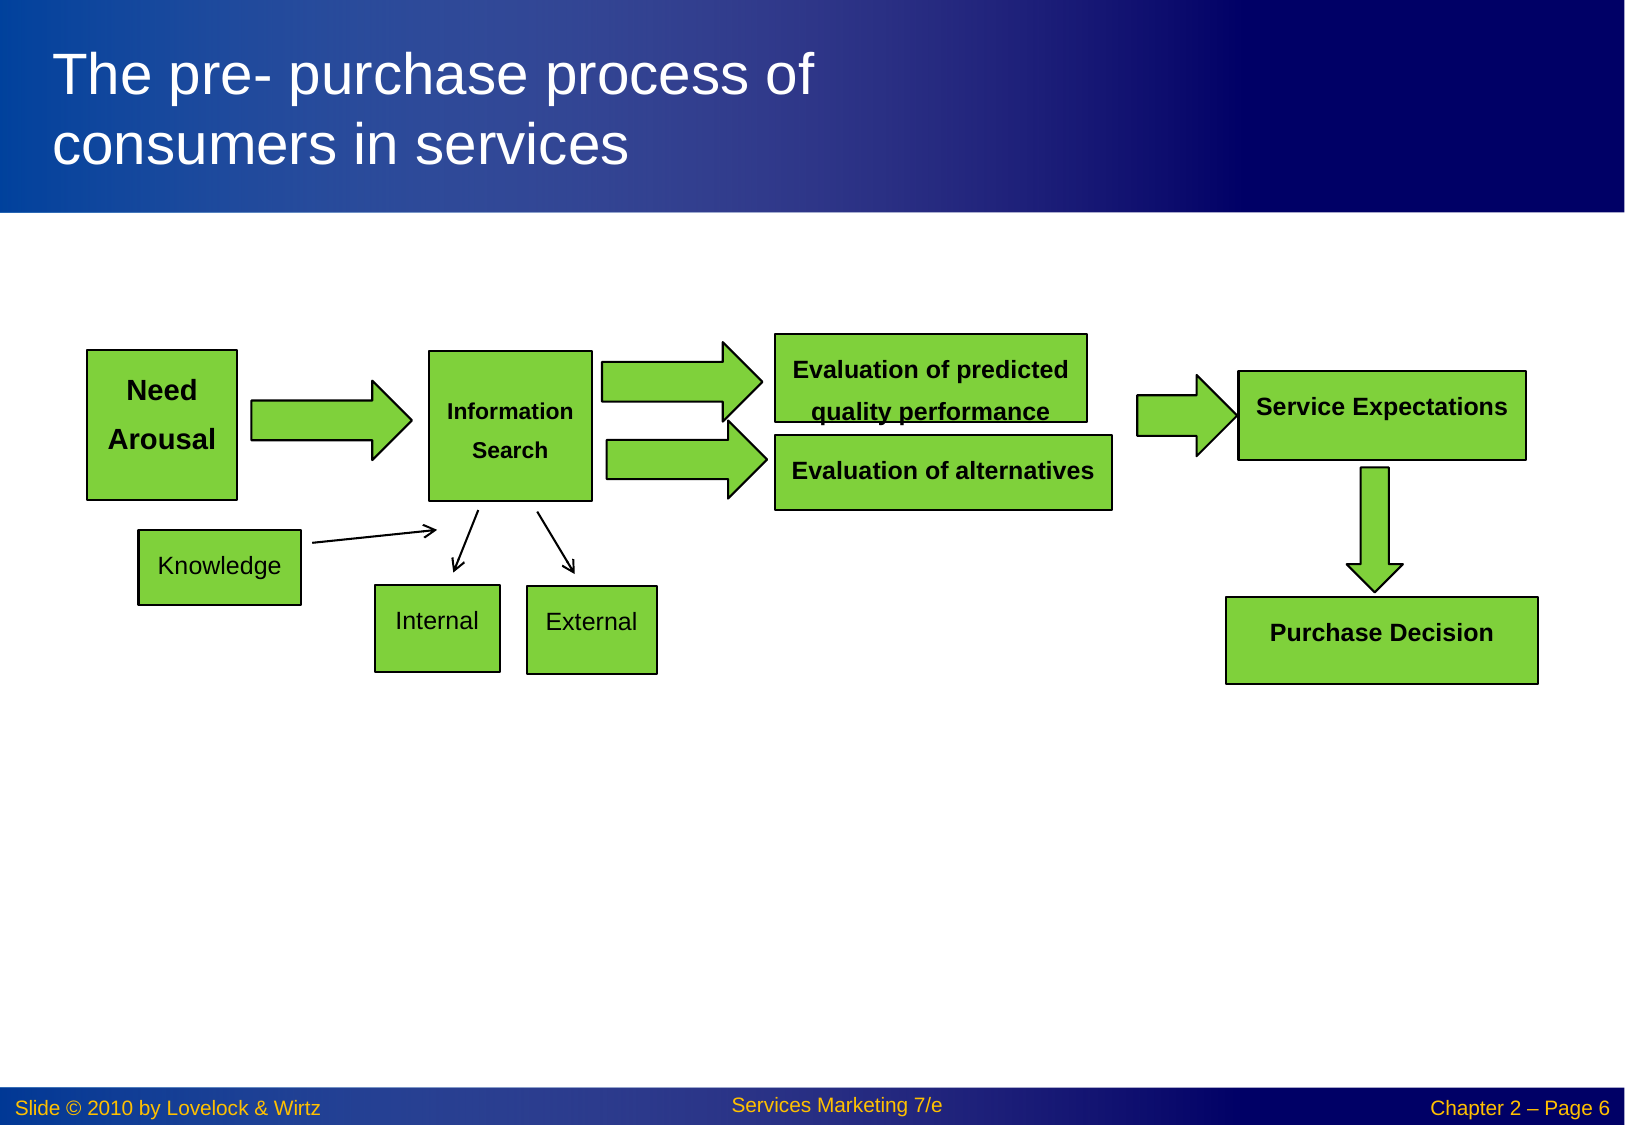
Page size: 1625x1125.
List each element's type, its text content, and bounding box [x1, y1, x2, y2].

text_box [251, 380, 412, 461]
text_box Evaluation of predicted quality performance [774, 334, 1088, 422]
text_box Internal [374, 584, 500, 673]
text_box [536, 511, 575, 575]
text_box Information Search [429, 350, 592, 501]
text_box [606, 420, 768, 499]
title The pre- purchase process of consumers in services [36, 37, 1088, 176]
text_box Service Expectations [1238, 371, 1526, 460]
text_box [1137, 374, 1238, 457]
text_box Knowledge [138, 529, 301, 605]
text_box Evaluation of alternatives [774, 435, 1113, 510]
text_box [311, 529, 438, 544]
text_box [602, 342, 763, 422]
text_box External [526, 586, 657, 674]
text_box Need Arousal [87, 349, 238, 500]
text_box Purchase Decision [1225, 596, 1539, 685]
text_box [1346, 467, 1403, 593]
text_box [453, 509, 479, 573]
